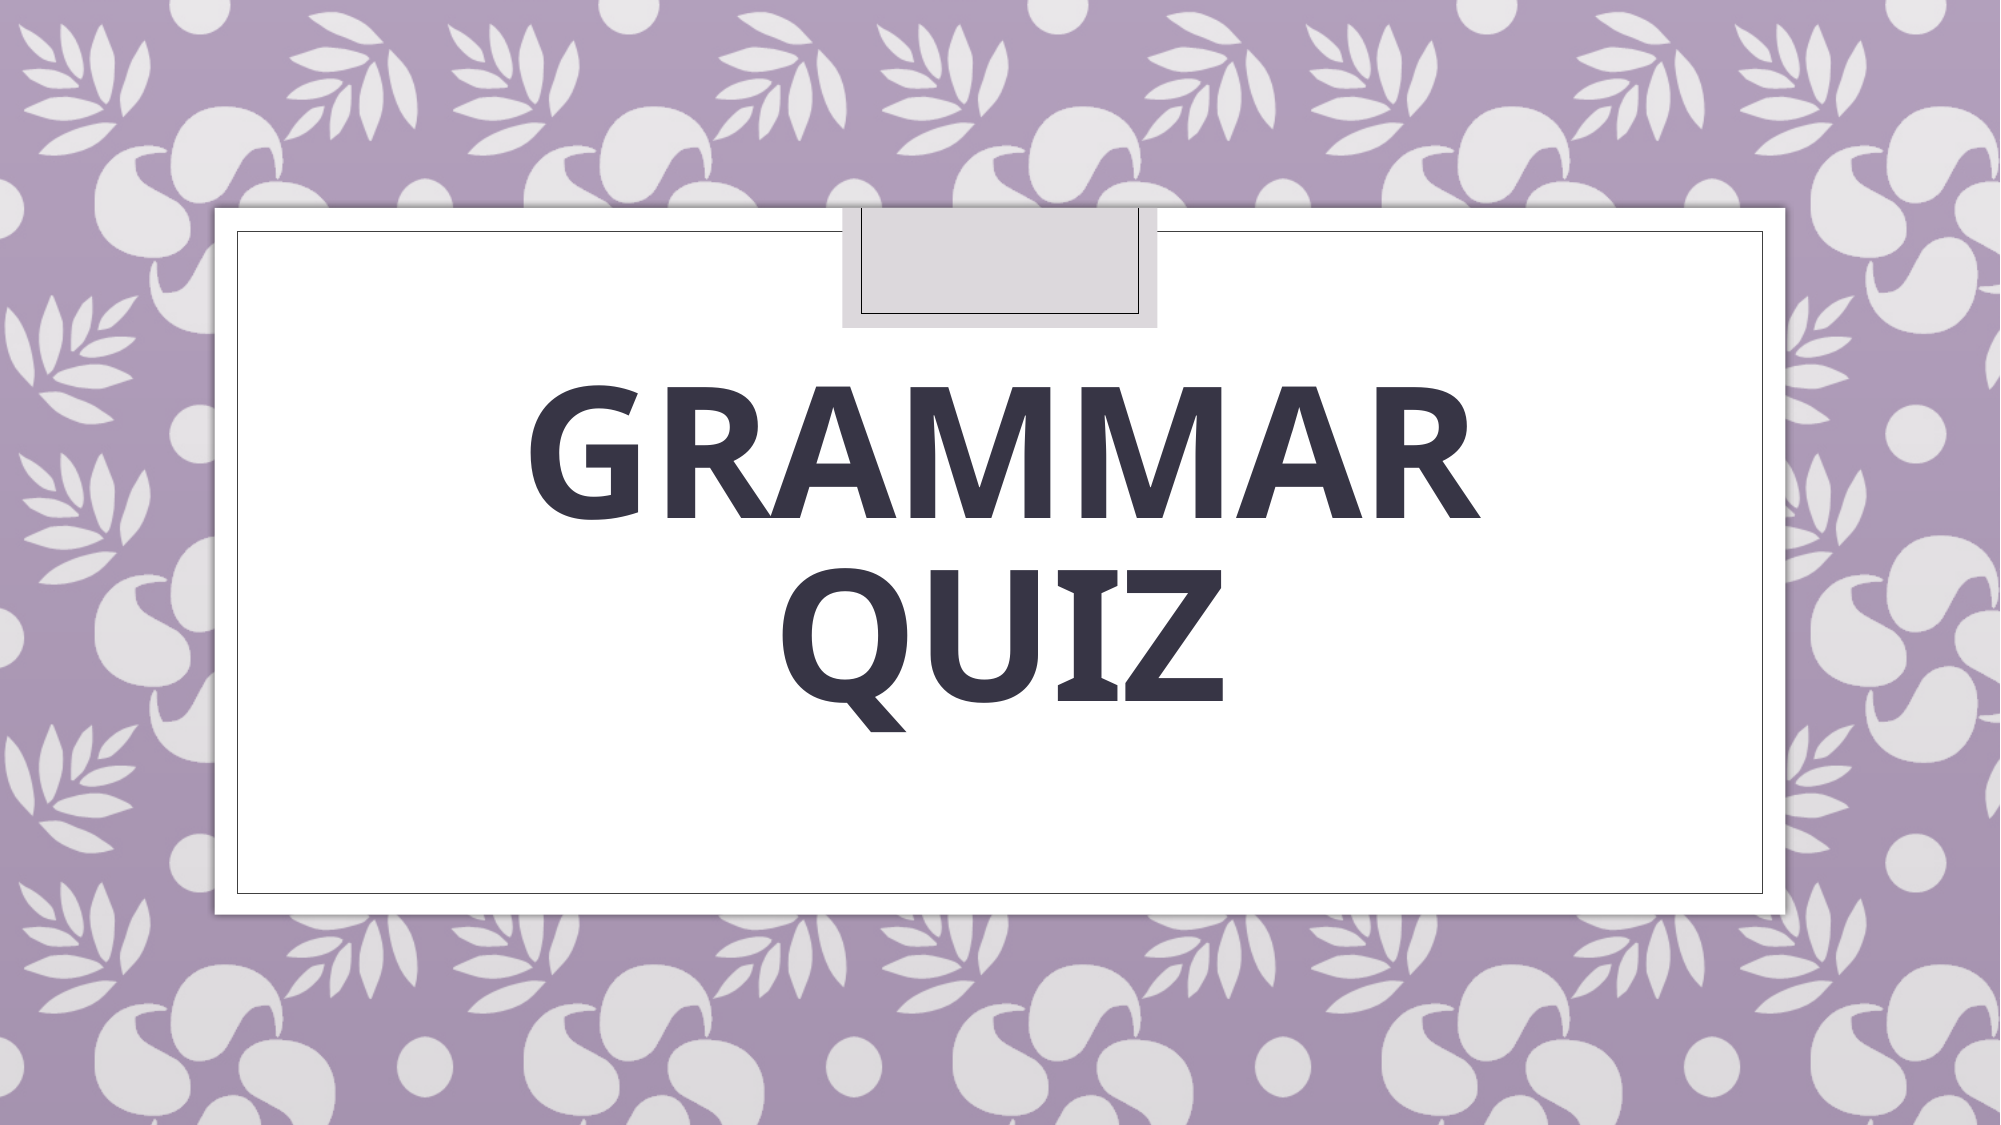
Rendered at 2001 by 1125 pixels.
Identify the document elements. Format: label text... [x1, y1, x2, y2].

title Grammar quiz [256, 343, 1744, 769]
